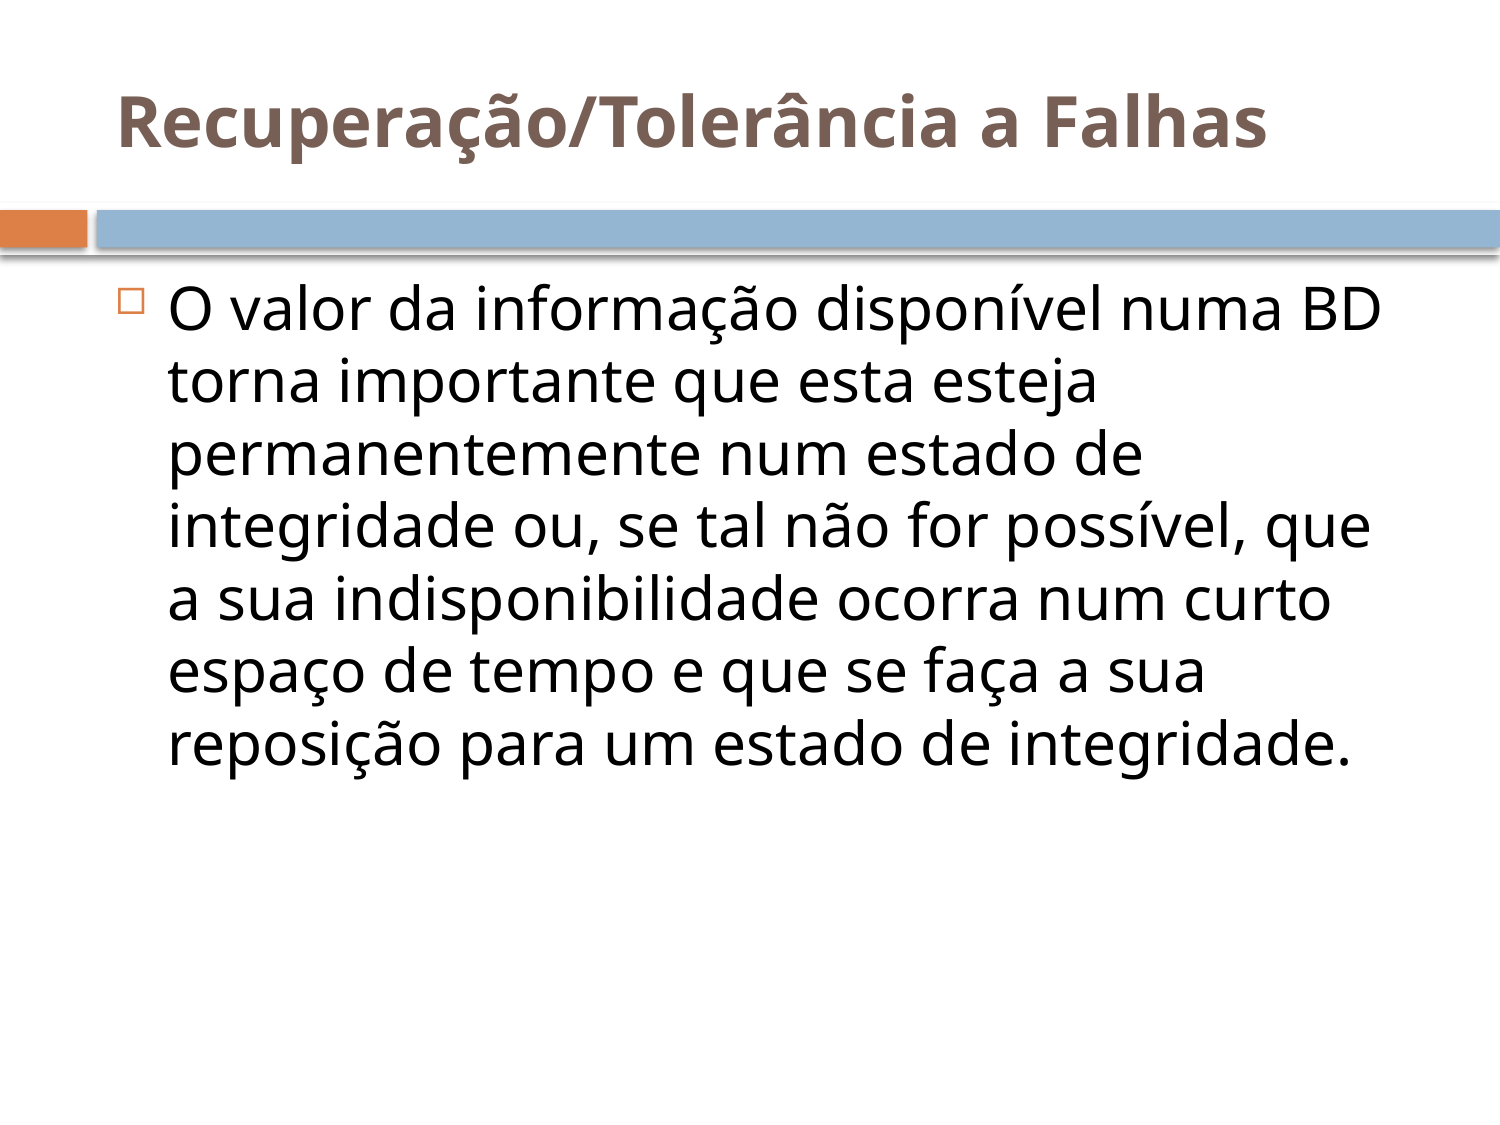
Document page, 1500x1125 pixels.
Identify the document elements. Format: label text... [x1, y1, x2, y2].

list O valor da informação disponível numa BD torna importante que esta esteja permanentemente num estado de integridade ou, se tal não for possível, que a sua indisponibilidade ocorra num curto espaço de tempo e que se faça a sua reposição para um estado de integridade. [100, 262, 1438, 1005]
title Recuperação/Tolerância a Falhas [100, 37, 1438, 200]
